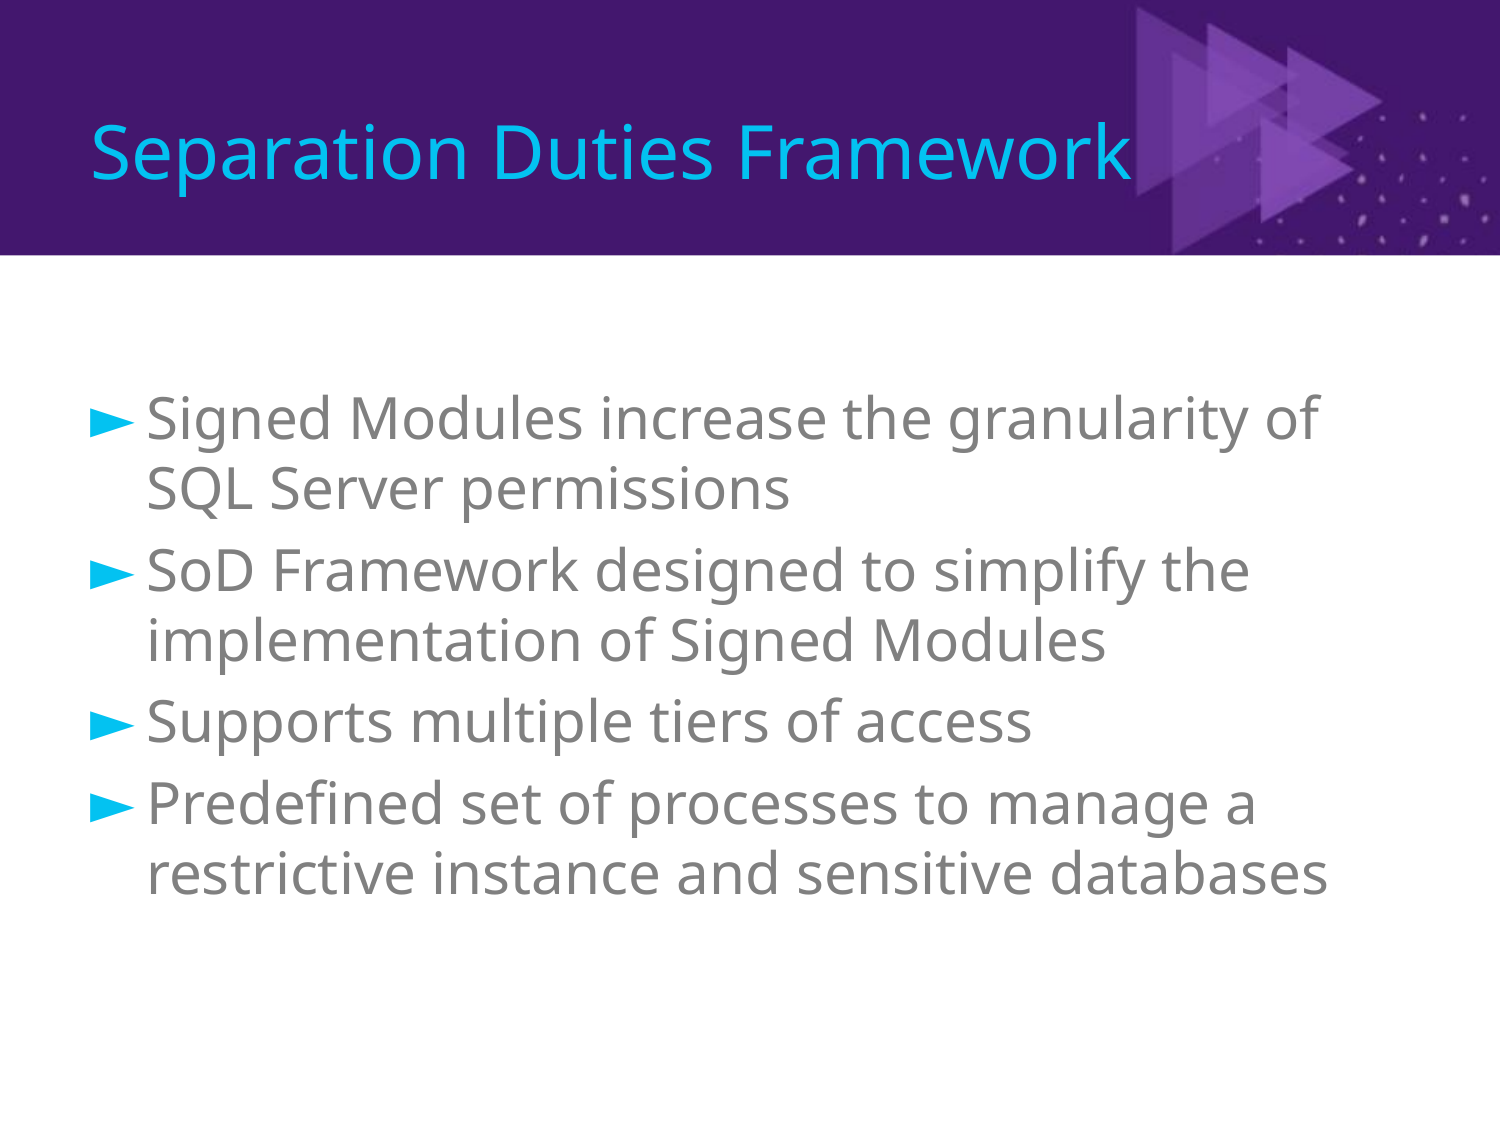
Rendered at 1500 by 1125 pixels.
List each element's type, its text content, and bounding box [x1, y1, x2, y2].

list Signed Modules increase the granularity of SQL Server permissions SoD Framework designed to simplify the implementation of Signed Modules Supports multiple tiers of access Predefined set of processes to manage a restrictive instance and sensitive databases [75, 373, 1425, 1005]
picture [0, 0, 1500, 255]
title Separation Duties Framework [75, 56, 1425, 244]
